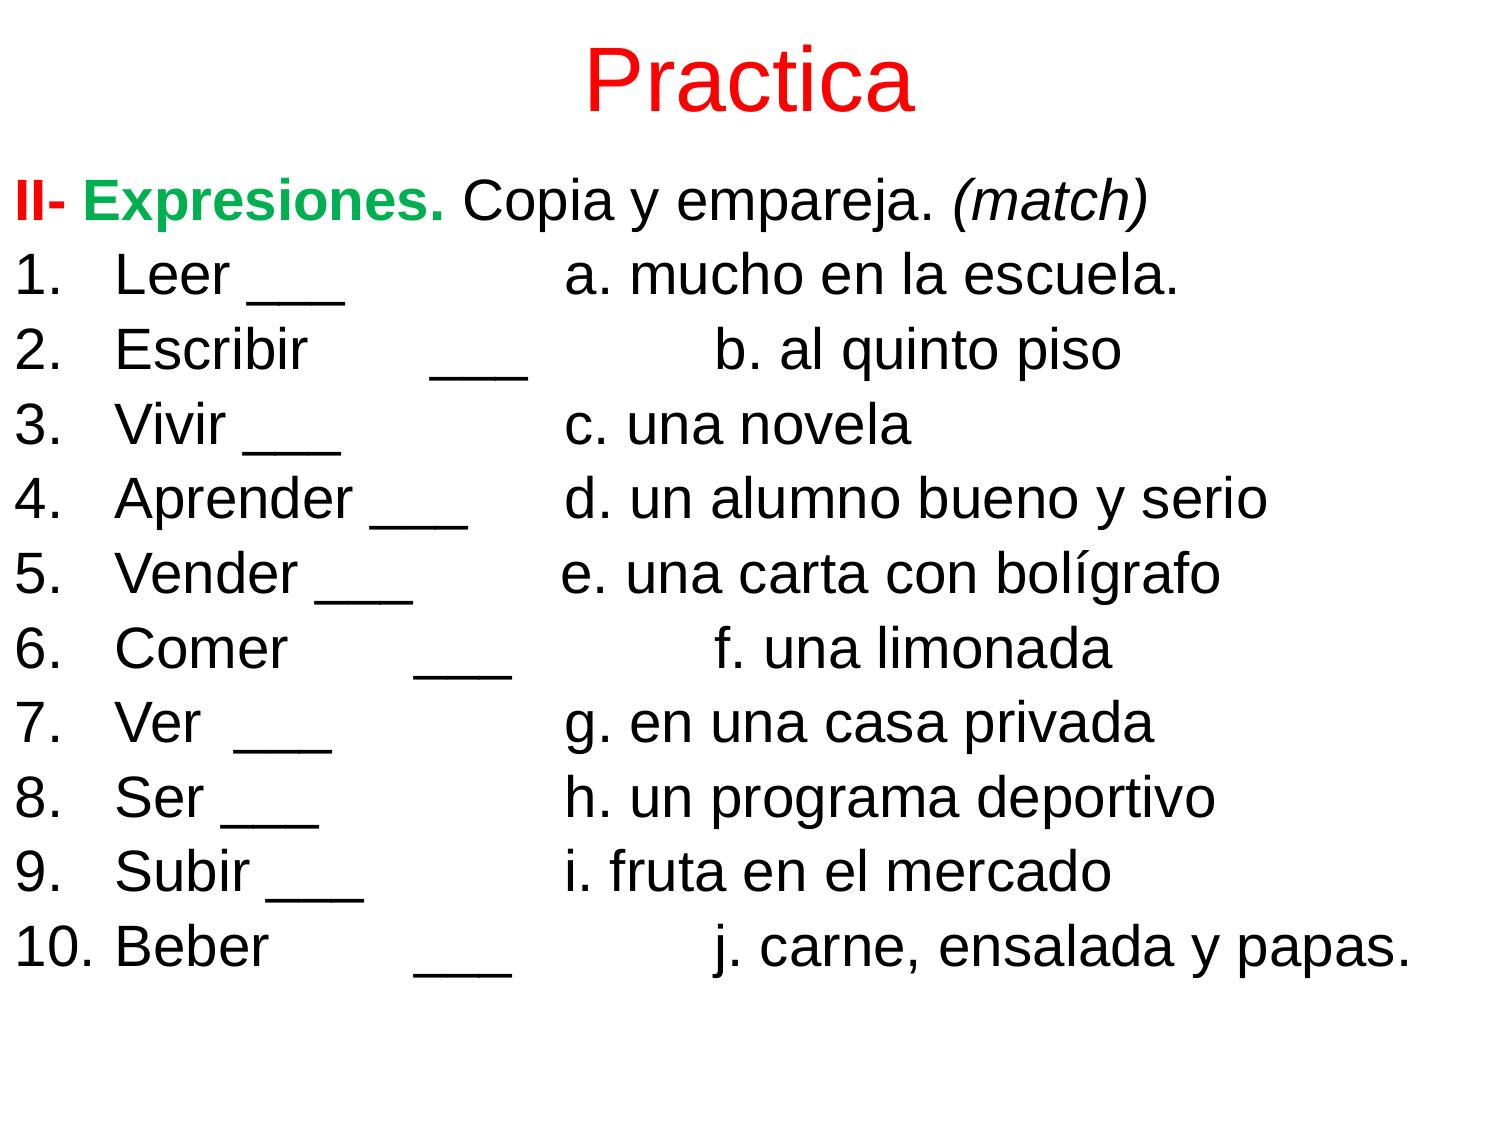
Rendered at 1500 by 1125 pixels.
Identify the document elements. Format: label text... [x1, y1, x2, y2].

text_box Practica [74, 12, 1425, 158]
text_box II- Expresiones. Copia y empareja. (match) Leer ___ a. mucho en la escuela. Escribir ___ b. al quinto piso Vivir ___ c. una novela Aprender ___ d. un alumno bueno y serio Vender ___ e. una carta con bolígrafo Comer ___ f. una limonada Ver ___ g. en una casa privada Ser ___ h. un programa deportivo Subir ___ i. fruta en el mercado Beber ___ j. carne, ensalada y papas. [0, 162, 1500, 1075]
